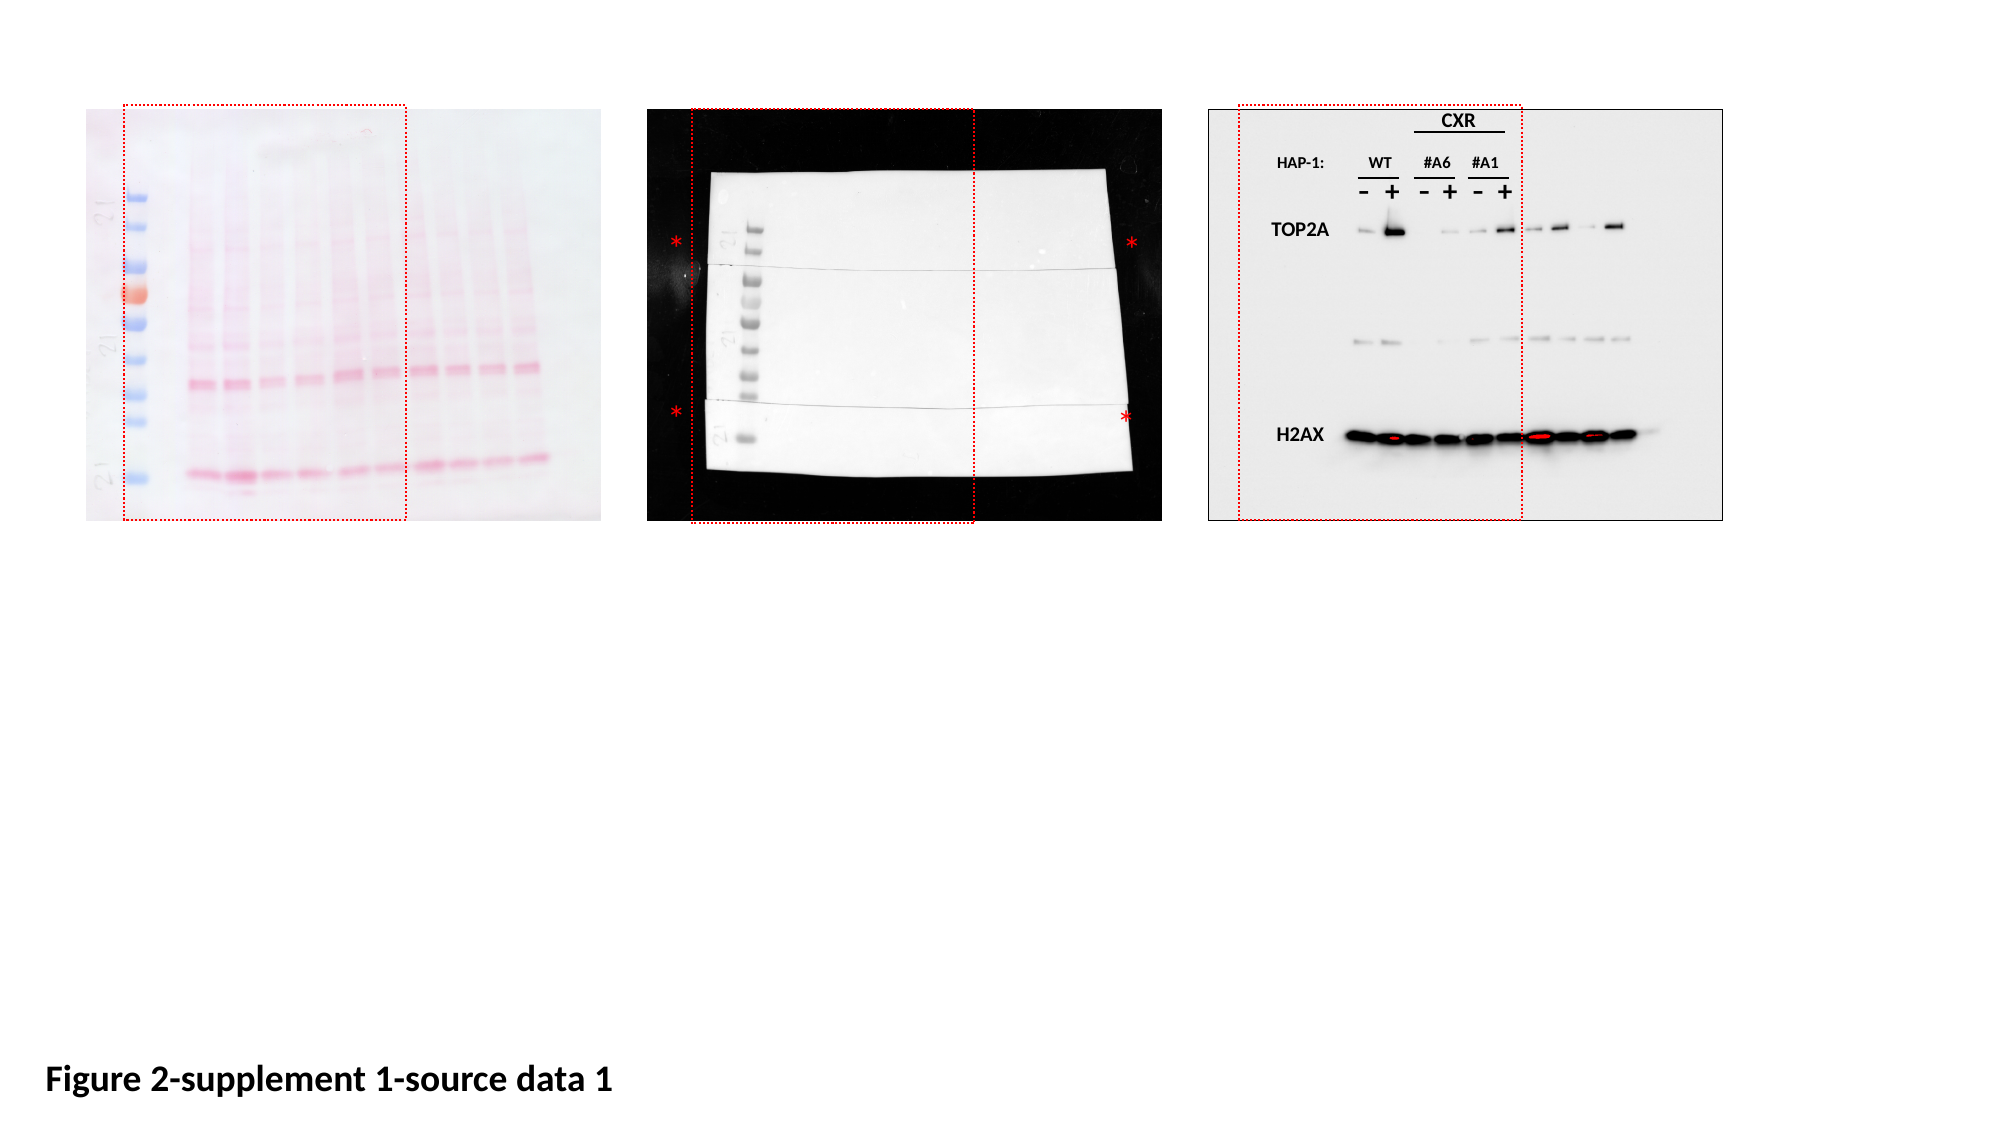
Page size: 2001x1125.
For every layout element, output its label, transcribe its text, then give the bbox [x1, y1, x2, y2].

picture [1208, 109, 1723, 521]
text_box Figure 2-supplement 1-source data 1 [30, 1046, 629, 1107]
picture [86, 109, 601, 521]
text_box CXR [1426, 99, 1491, 105]
picture [647, 109, 1162, 521]
text_box [123, 104, 407, 109]
text_box [1238, 104, 1523, 109]
